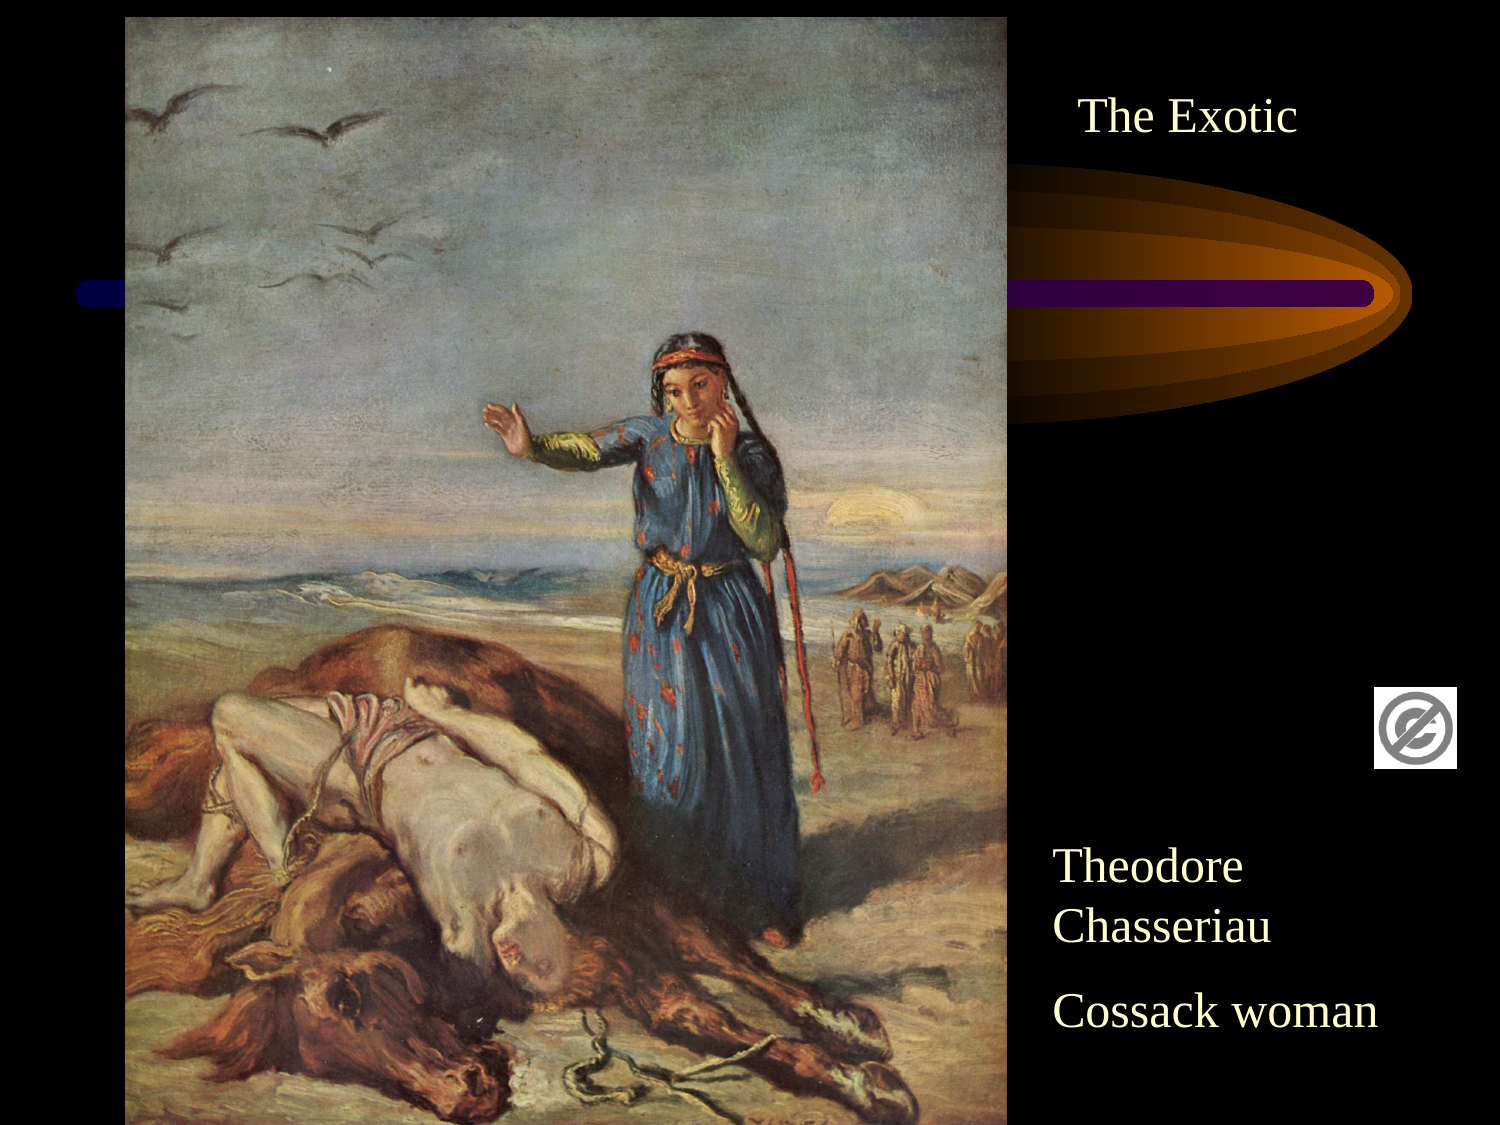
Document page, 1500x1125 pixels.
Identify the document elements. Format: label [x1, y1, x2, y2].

text_box [124, 16, 1463, 1125]
